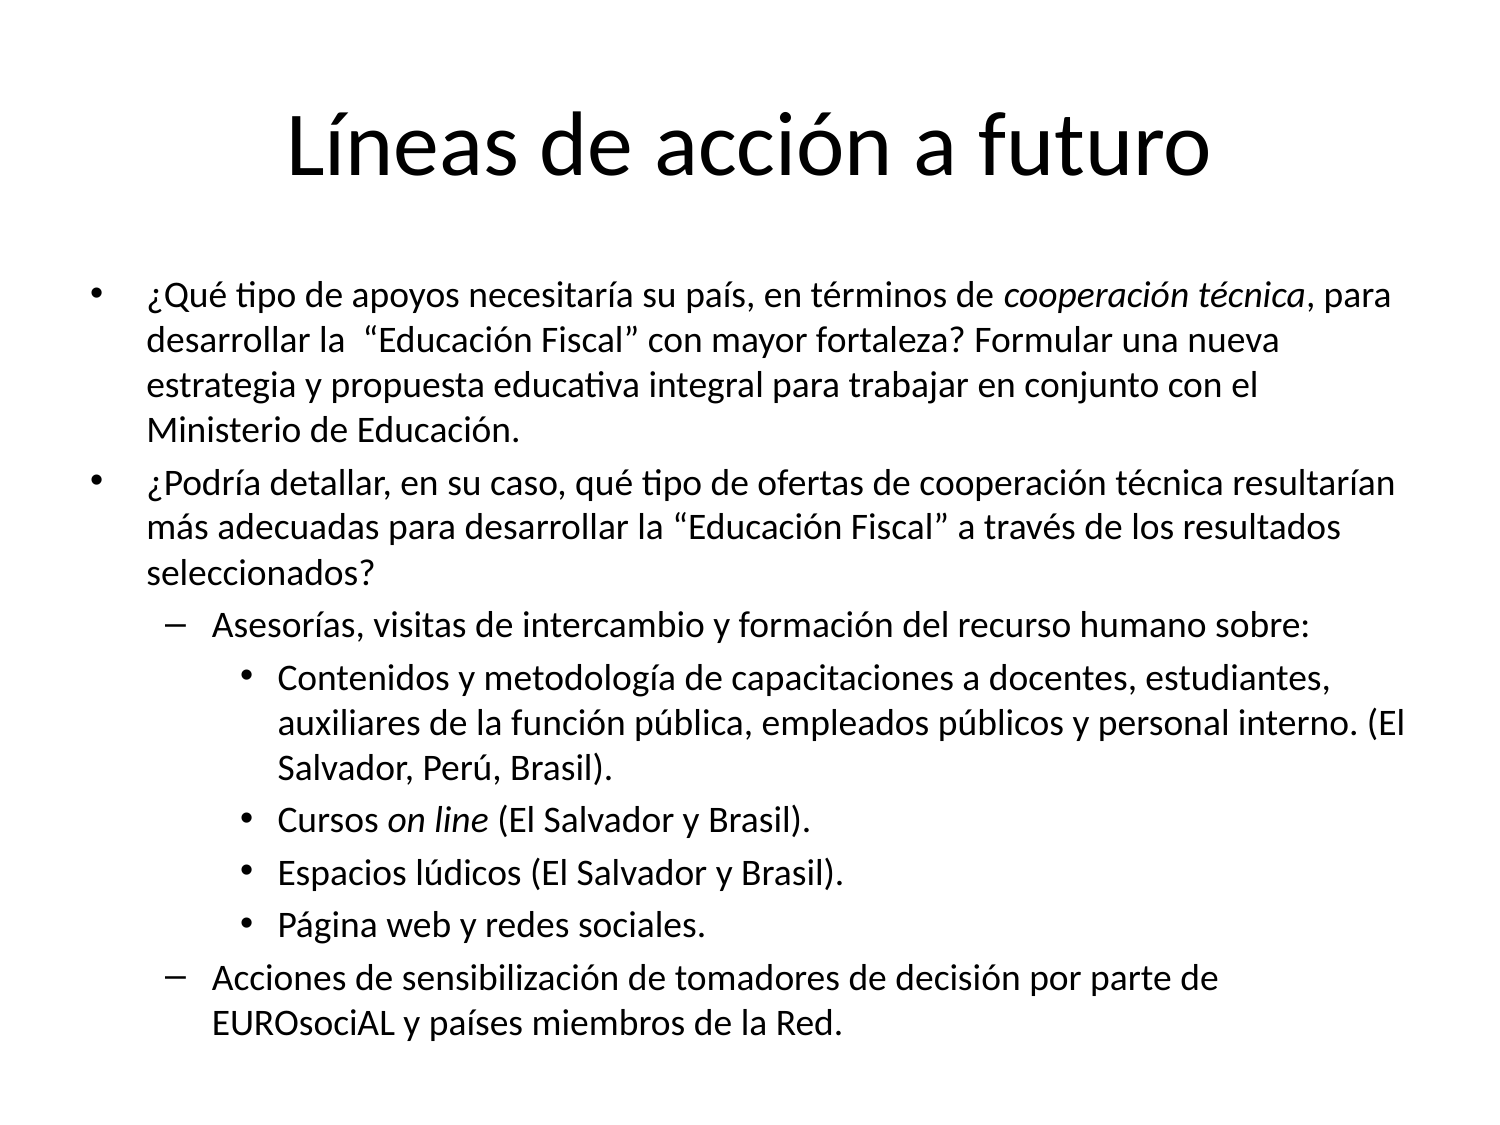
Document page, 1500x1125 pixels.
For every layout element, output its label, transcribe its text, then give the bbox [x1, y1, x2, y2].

list ¿Qué tipo de apoyos necesitaría su país, en términos de cooperación técnica, para desarrollar la “Educación Fiscal” con mayor fortaleza? Formular una nueva estrategia y propuesta educativa integral para trabajar en conjunto con el Ministerio de Educación. ¿Podría detallar, en su caso, qué tipo de ofertas de cooperación técnica resultarían más adecuadas para desarrollar la “Educación Fiscal” a través de los resultados seleccionados? Asesorías, visitas de intercambio y formación del recurso humano sobre: Contenidos y metodología de capacitaciones a docentes, estudiantes, auxiliares de la función pública, empleados públicos y personal interno. (El Salvador, Perú, Brasil). Cursos on line (El Salvador y Brasil). Espacios lúdicos (El Salvador y Brasil). Página web y redes sociales. Acciones de sensibilización de tomadores de decisión por parte de EUROsociAL y países miembros de la Red. [75, 262, 1425, 1005]
title Líneas de acción a futuro [75, 45, 1425, 233]
